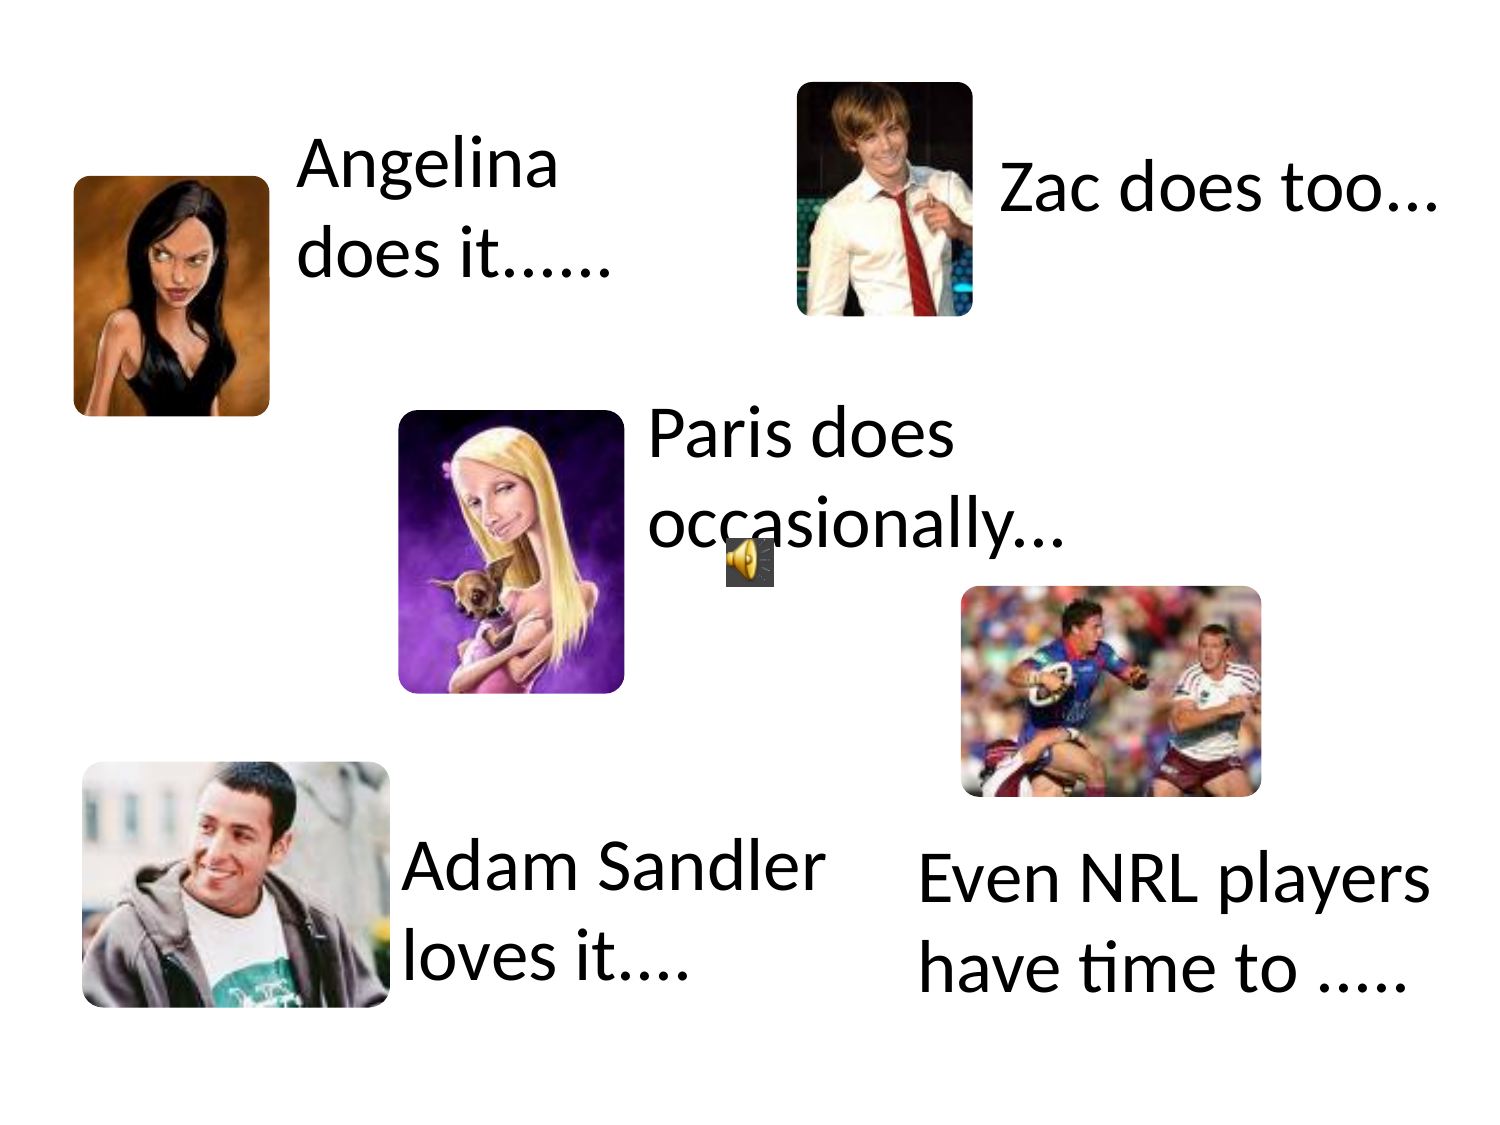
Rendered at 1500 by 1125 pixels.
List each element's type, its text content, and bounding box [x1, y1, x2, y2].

text_box Adam Sandler loves it.... [396, 808, 903, 1004]
picture [81, 761, 391, 1008]
text_box Even NRL players have time to ..... [902, 820, 1454, 1015]
text_box Zac does too... [984, 128, 1477, 234]
picture [796, 81, 973, 317]
text_box Paris does occasionally... [632, 374, 1149, 570]
text_box Angelina does it...... [281, 105, 715, 301]
picture [960, 585, 1262, 798]
picture [398, 409, 625, 694]
picture [73, 175, 270, 417]
picture [724, 537, 776, 588]
